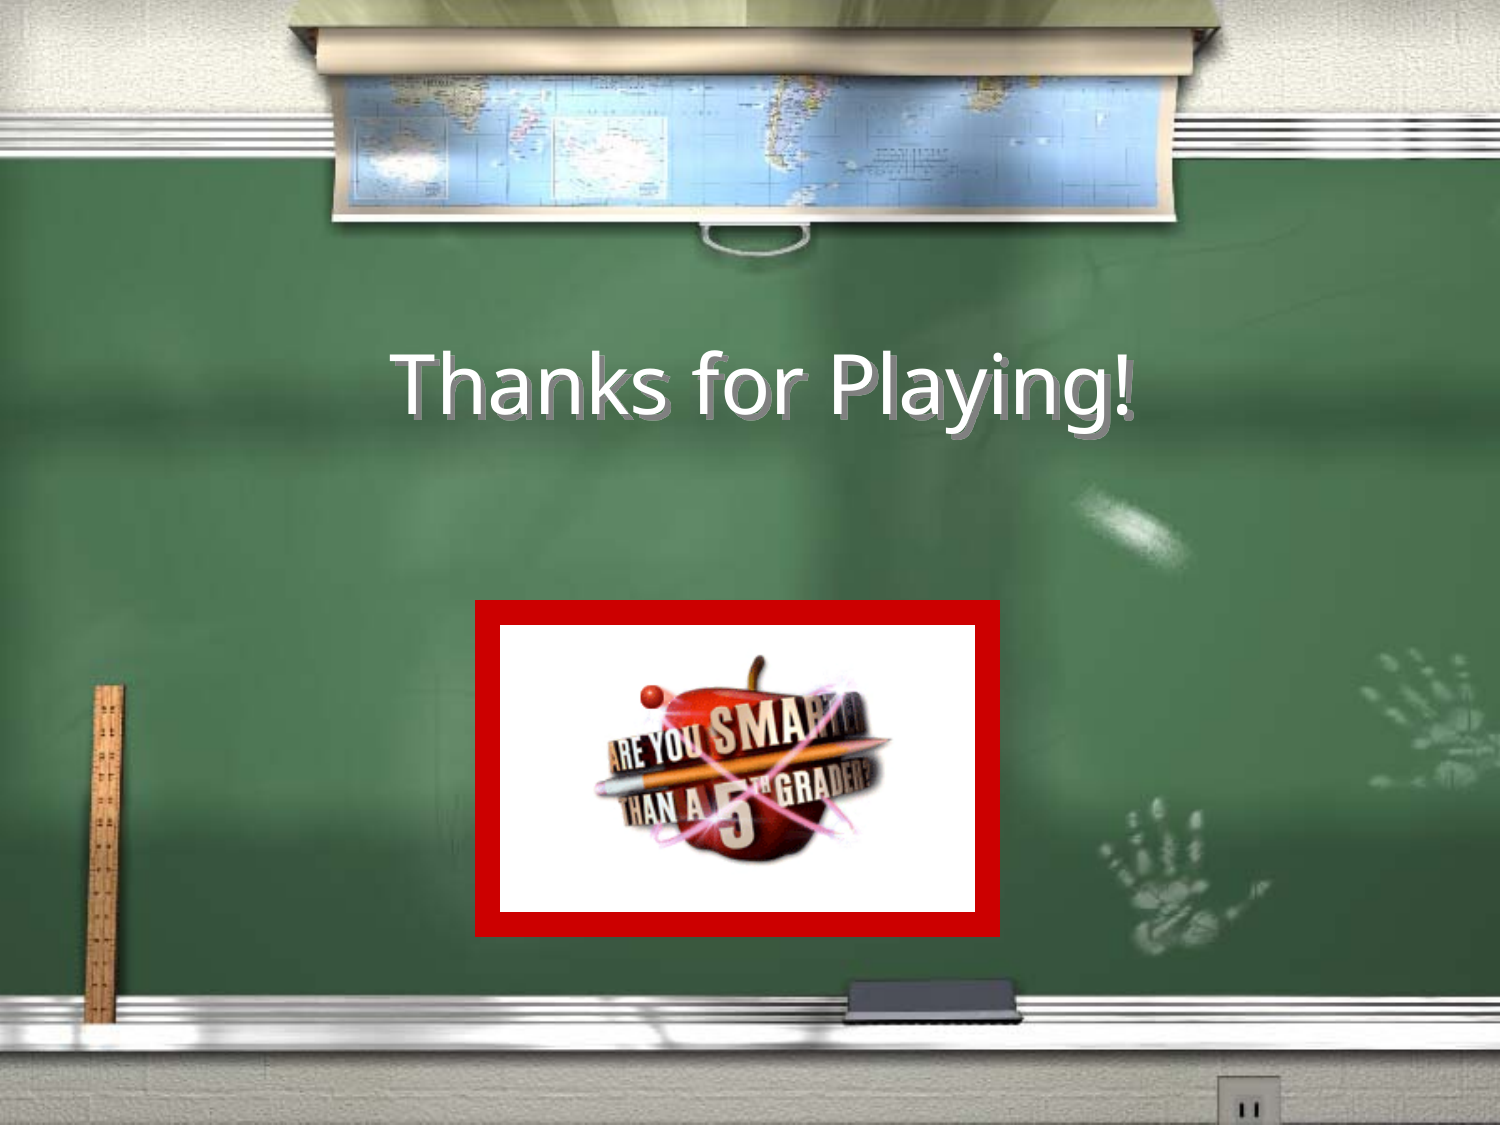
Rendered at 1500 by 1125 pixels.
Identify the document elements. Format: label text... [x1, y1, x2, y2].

picture [0, 0, 1500, 1125]
text_box [487, 612, 988, 925]
title Thanks for Playing! [124, 287, 1401, 476]
